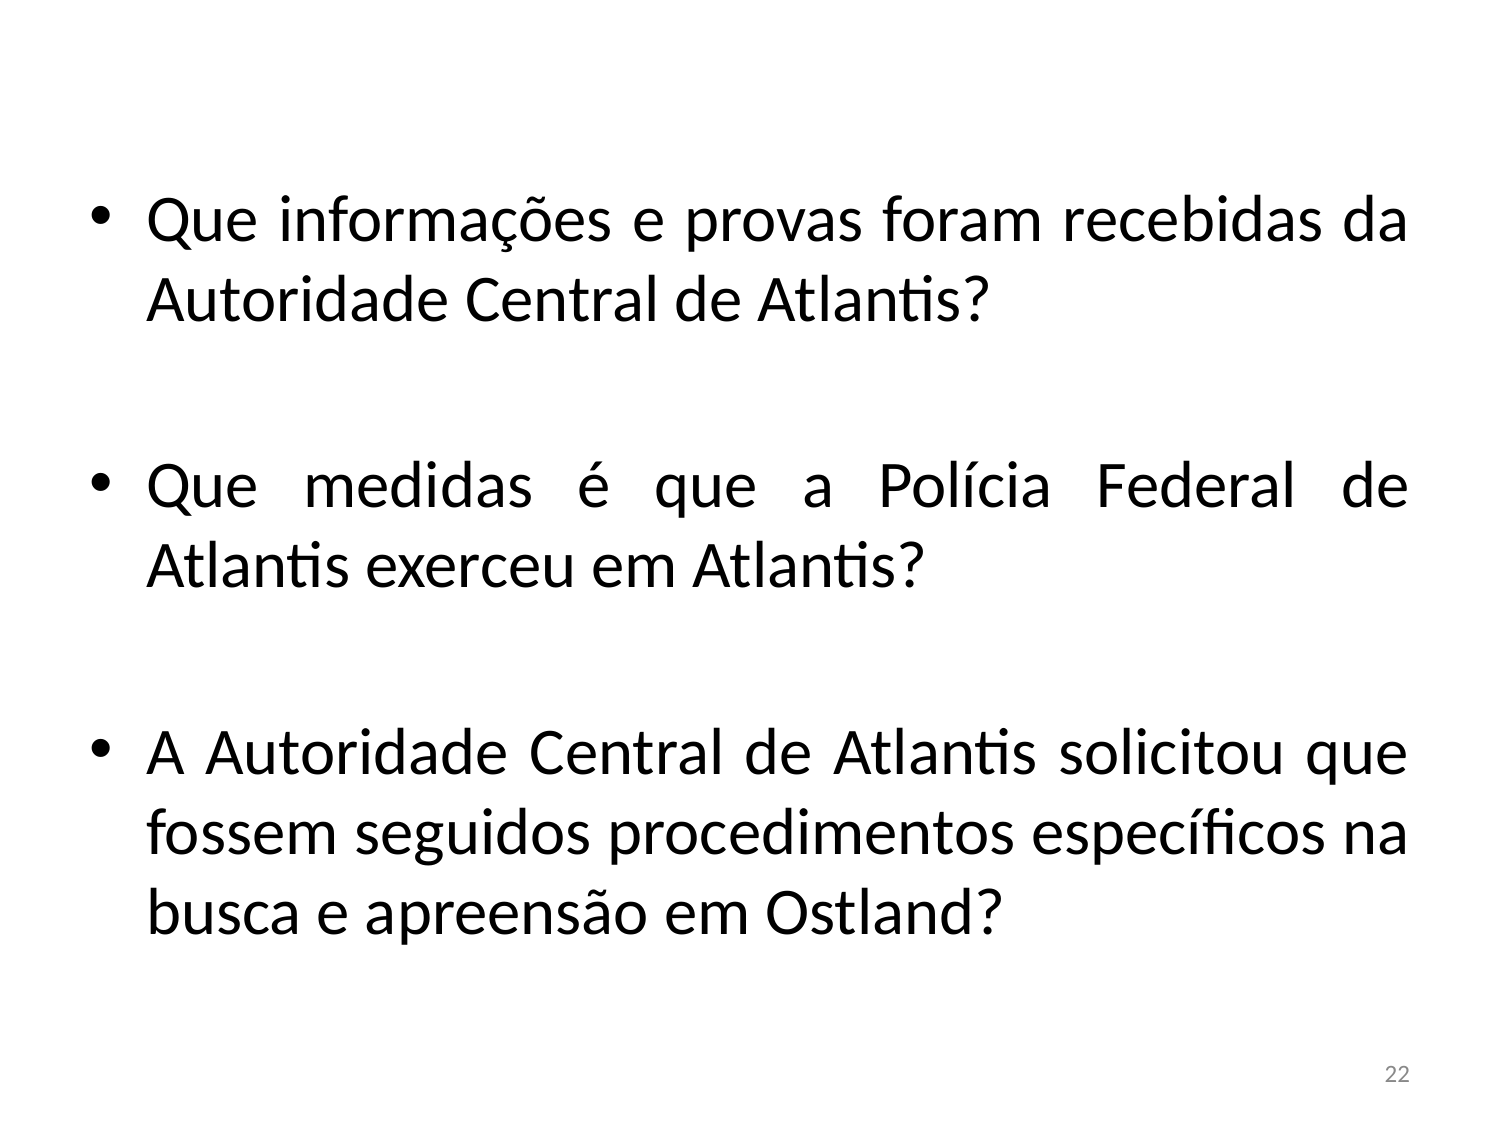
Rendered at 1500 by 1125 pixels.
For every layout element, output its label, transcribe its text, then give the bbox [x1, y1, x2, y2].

text_box Que informações e provas foram recebidas da Autoridade Central de Atlantis? Que medidas é que a Polícia Federal de Atlantis exerceu em Atlantis? A Autoridade Central de Atlantis solicitou que fossem seguidos procedimentos específicos na busca e apreensão em Ostland? [74, 167, 1425, 1043]
slide_number 22 [1074, 1042, 1425, 1103]
